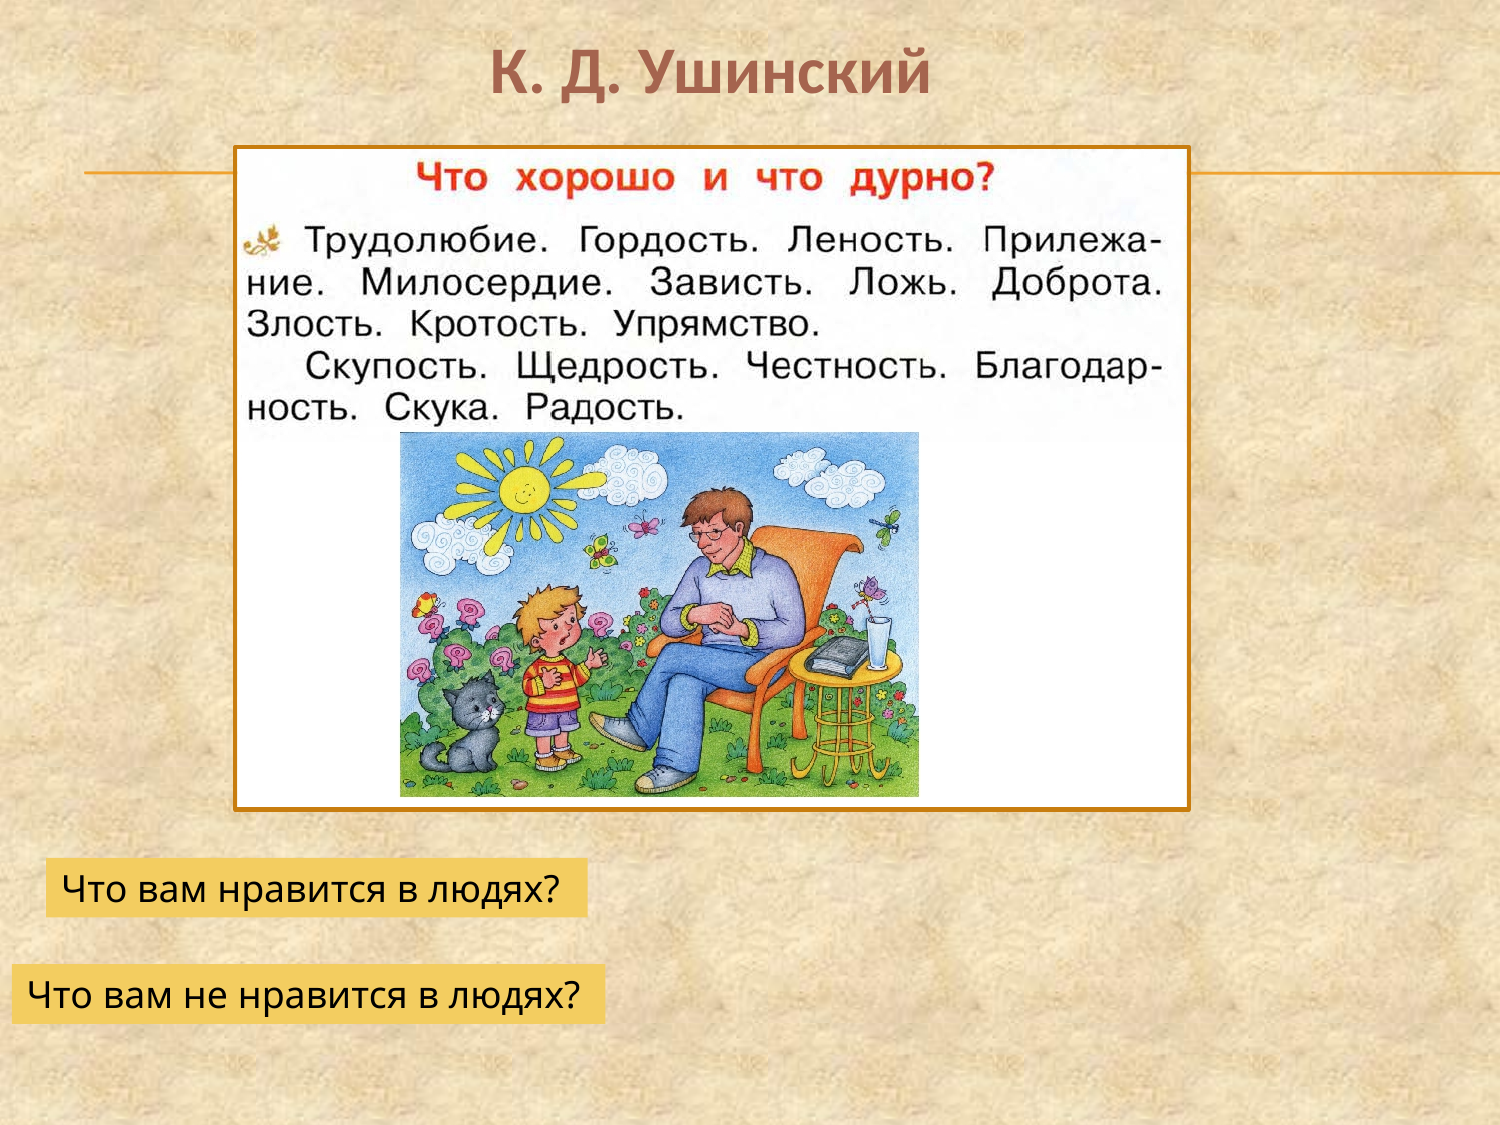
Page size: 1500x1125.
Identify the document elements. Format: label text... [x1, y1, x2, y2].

text_box Что вам нравится в людях? [46, 857, 588, 918]
picture [0, 0, 1500, 1125]
picture [237, 148, 1187, 808]
text_box К. Д. Ушинский [475, 19, 949, 114]
text_box Что вам не нравится в людях? [11, 964, 606, 1024]
